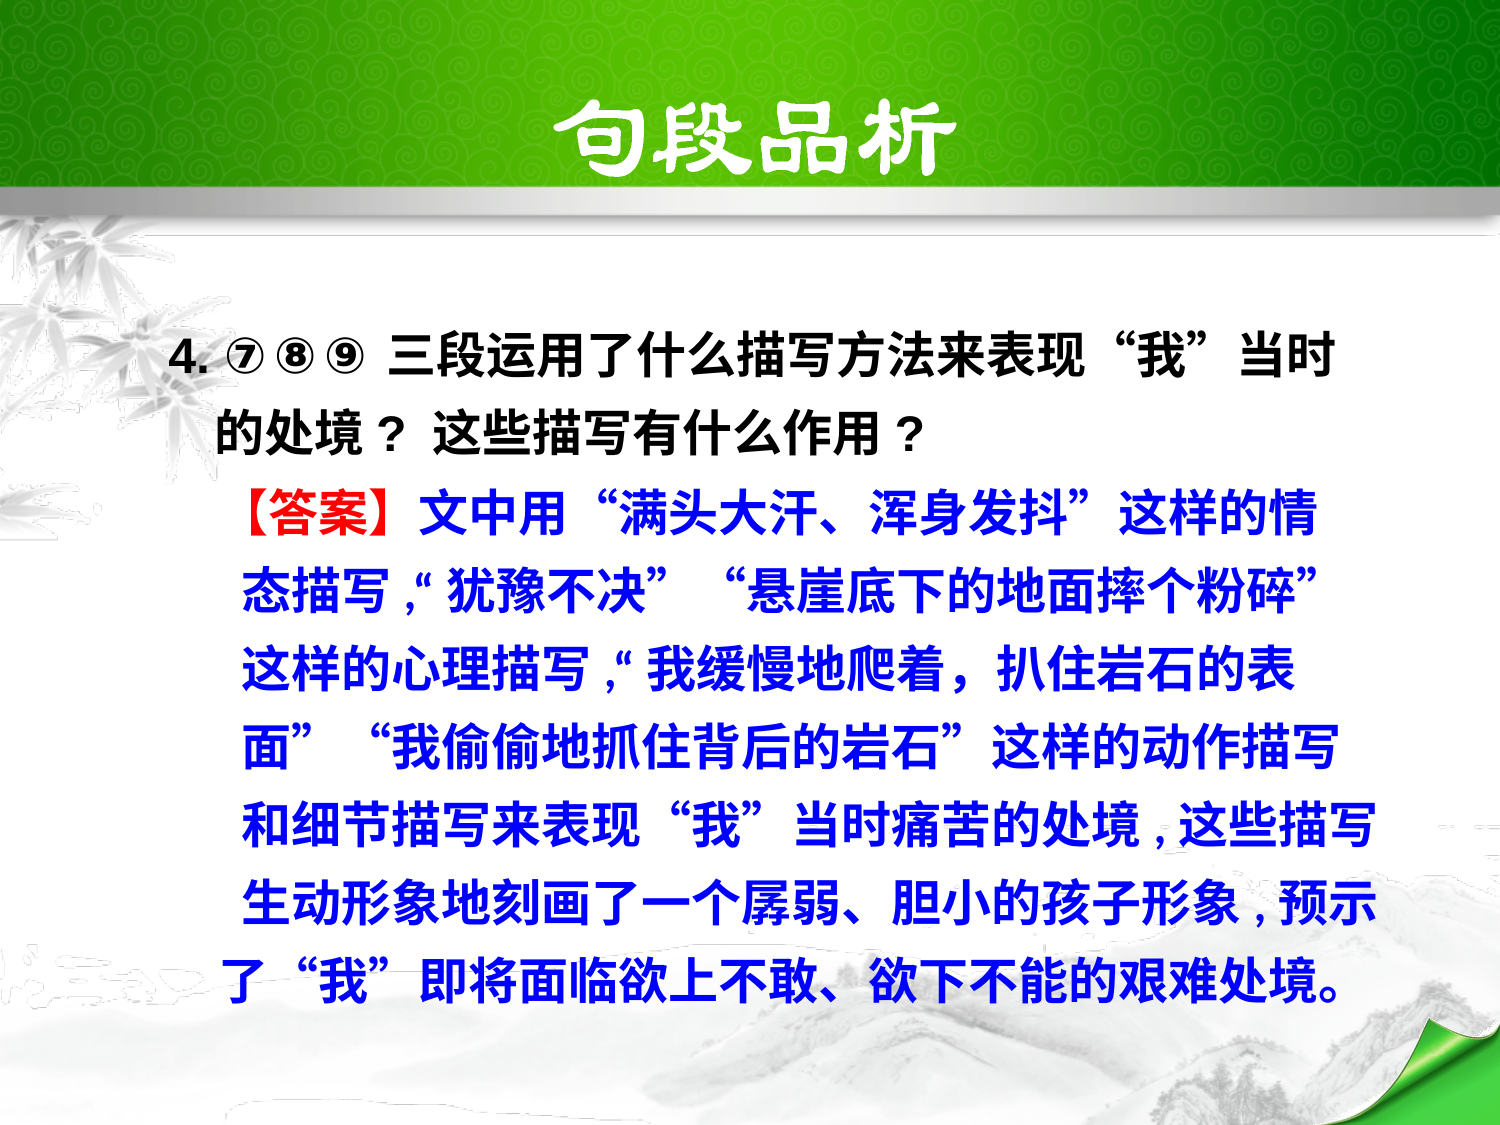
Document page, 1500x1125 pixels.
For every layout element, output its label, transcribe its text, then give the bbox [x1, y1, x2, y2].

picture [0, 779, 1500, 1125]
text_box 【答案】文中用“满头大汗、浑身发抖”这样的情 态描写,“犹豫不决”“悬崖底下的地面摔个粉碎” 这样的心理描写,“我缓慢地爬着，扒住岩石的表 面”“我偷偷地抓住背后的岩石”这样的动作描写 和细节描写来表现“我”当时痛苦的处境,这些描写 生动形象地刻画了一个孱弱、胆小的孩子形象,预示了“我”即将面临欲上不敢、欲下不能的艰难处境。 [203, 579, 1410, 777]
picture [0, 0, 1500, 570]
